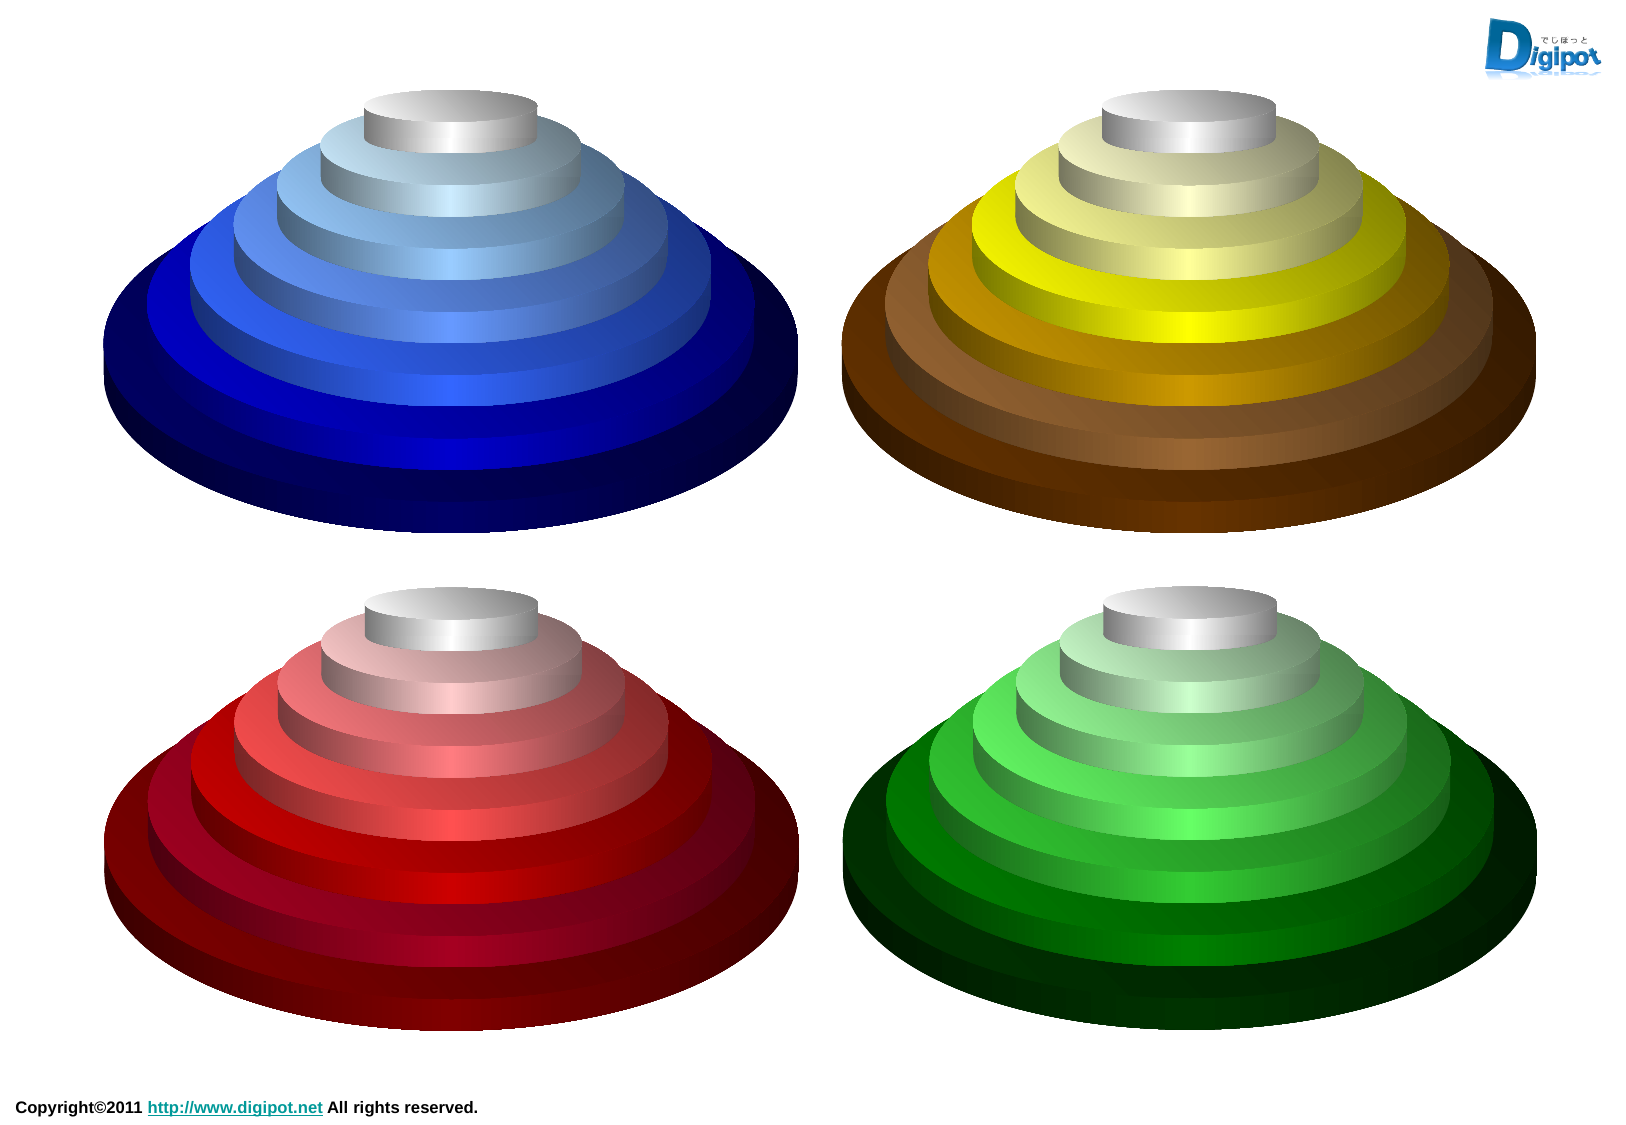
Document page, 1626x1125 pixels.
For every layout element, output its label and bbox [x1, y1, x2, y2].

text_box [842, 586, 1537, 1030]
text_box [841, 90, 1536, 534]
picture [1485, 18, 1602, 82]
text_box [103, 90, 798, 534]
text_box [104, 587, 799, 1031]
